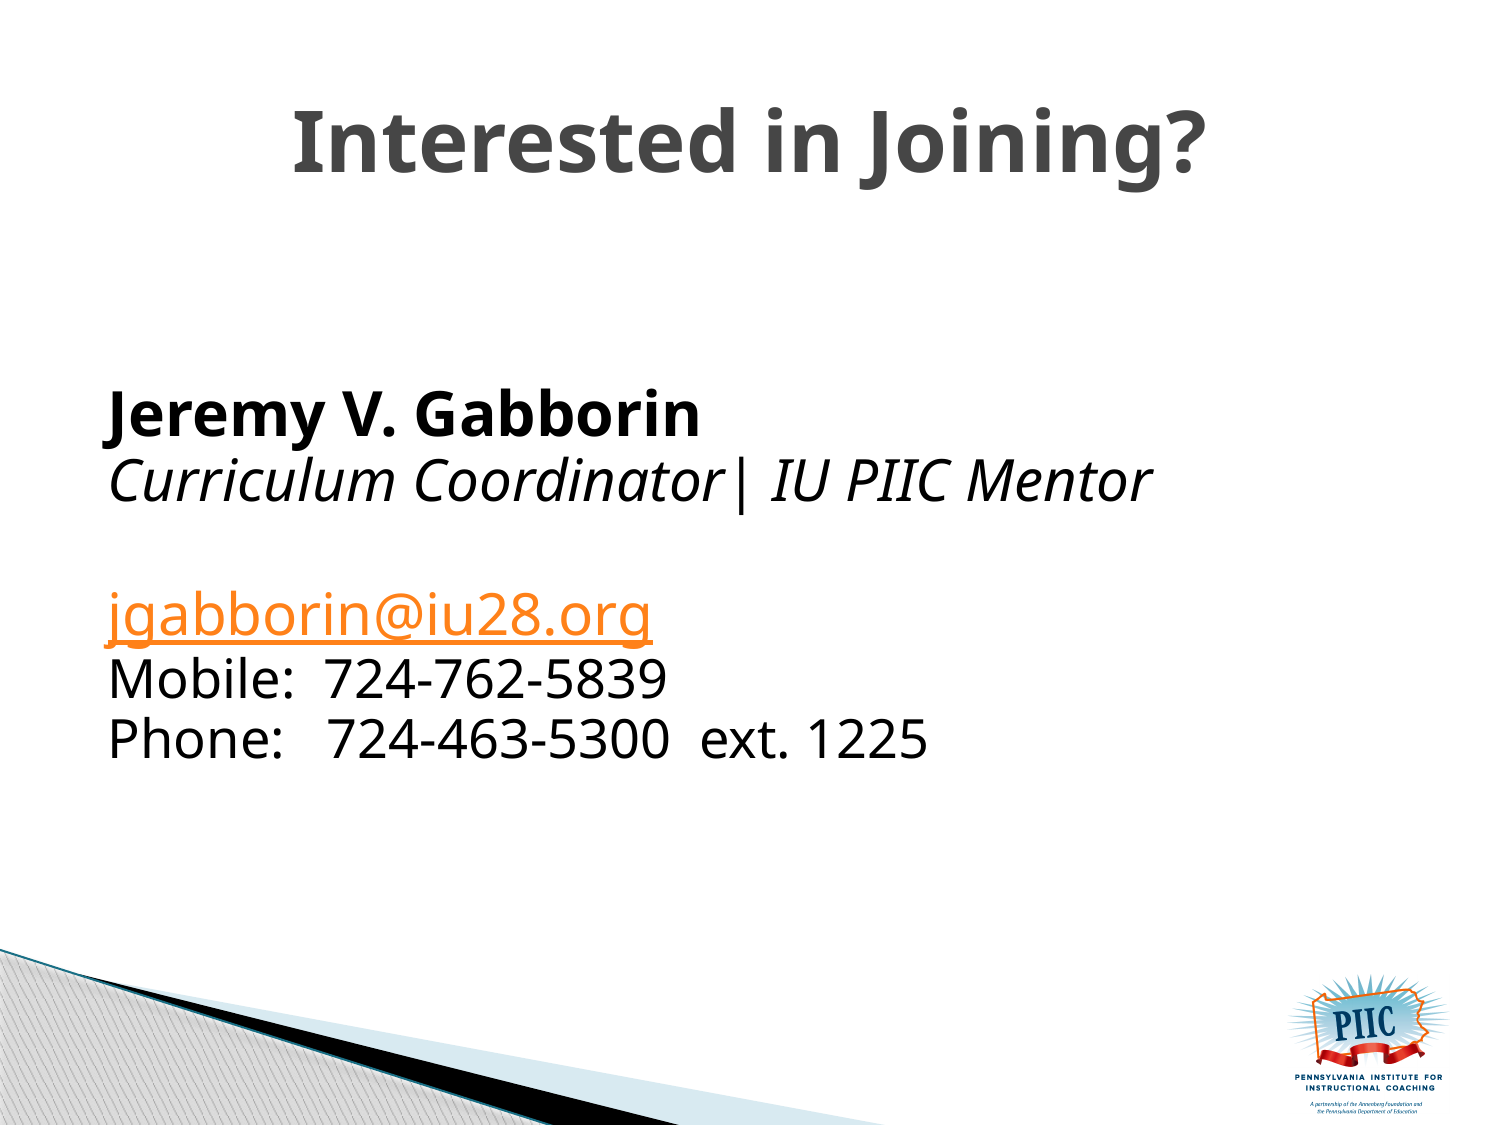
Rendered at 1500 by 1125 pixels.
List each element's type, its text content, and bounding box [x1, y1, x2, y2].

picture [1287, 974, 1451, 1115]
title Interested in Joining? [75, 45, 1425, 233]
list Jeremy V. Gabborin Curriculum Coordinator| IU PIIC Mentor jgabborin@iu28.org Mobile: 724-762-5839 Phone: 724-463-5300 ext. 1225 [75, 243, 1425, 986]
